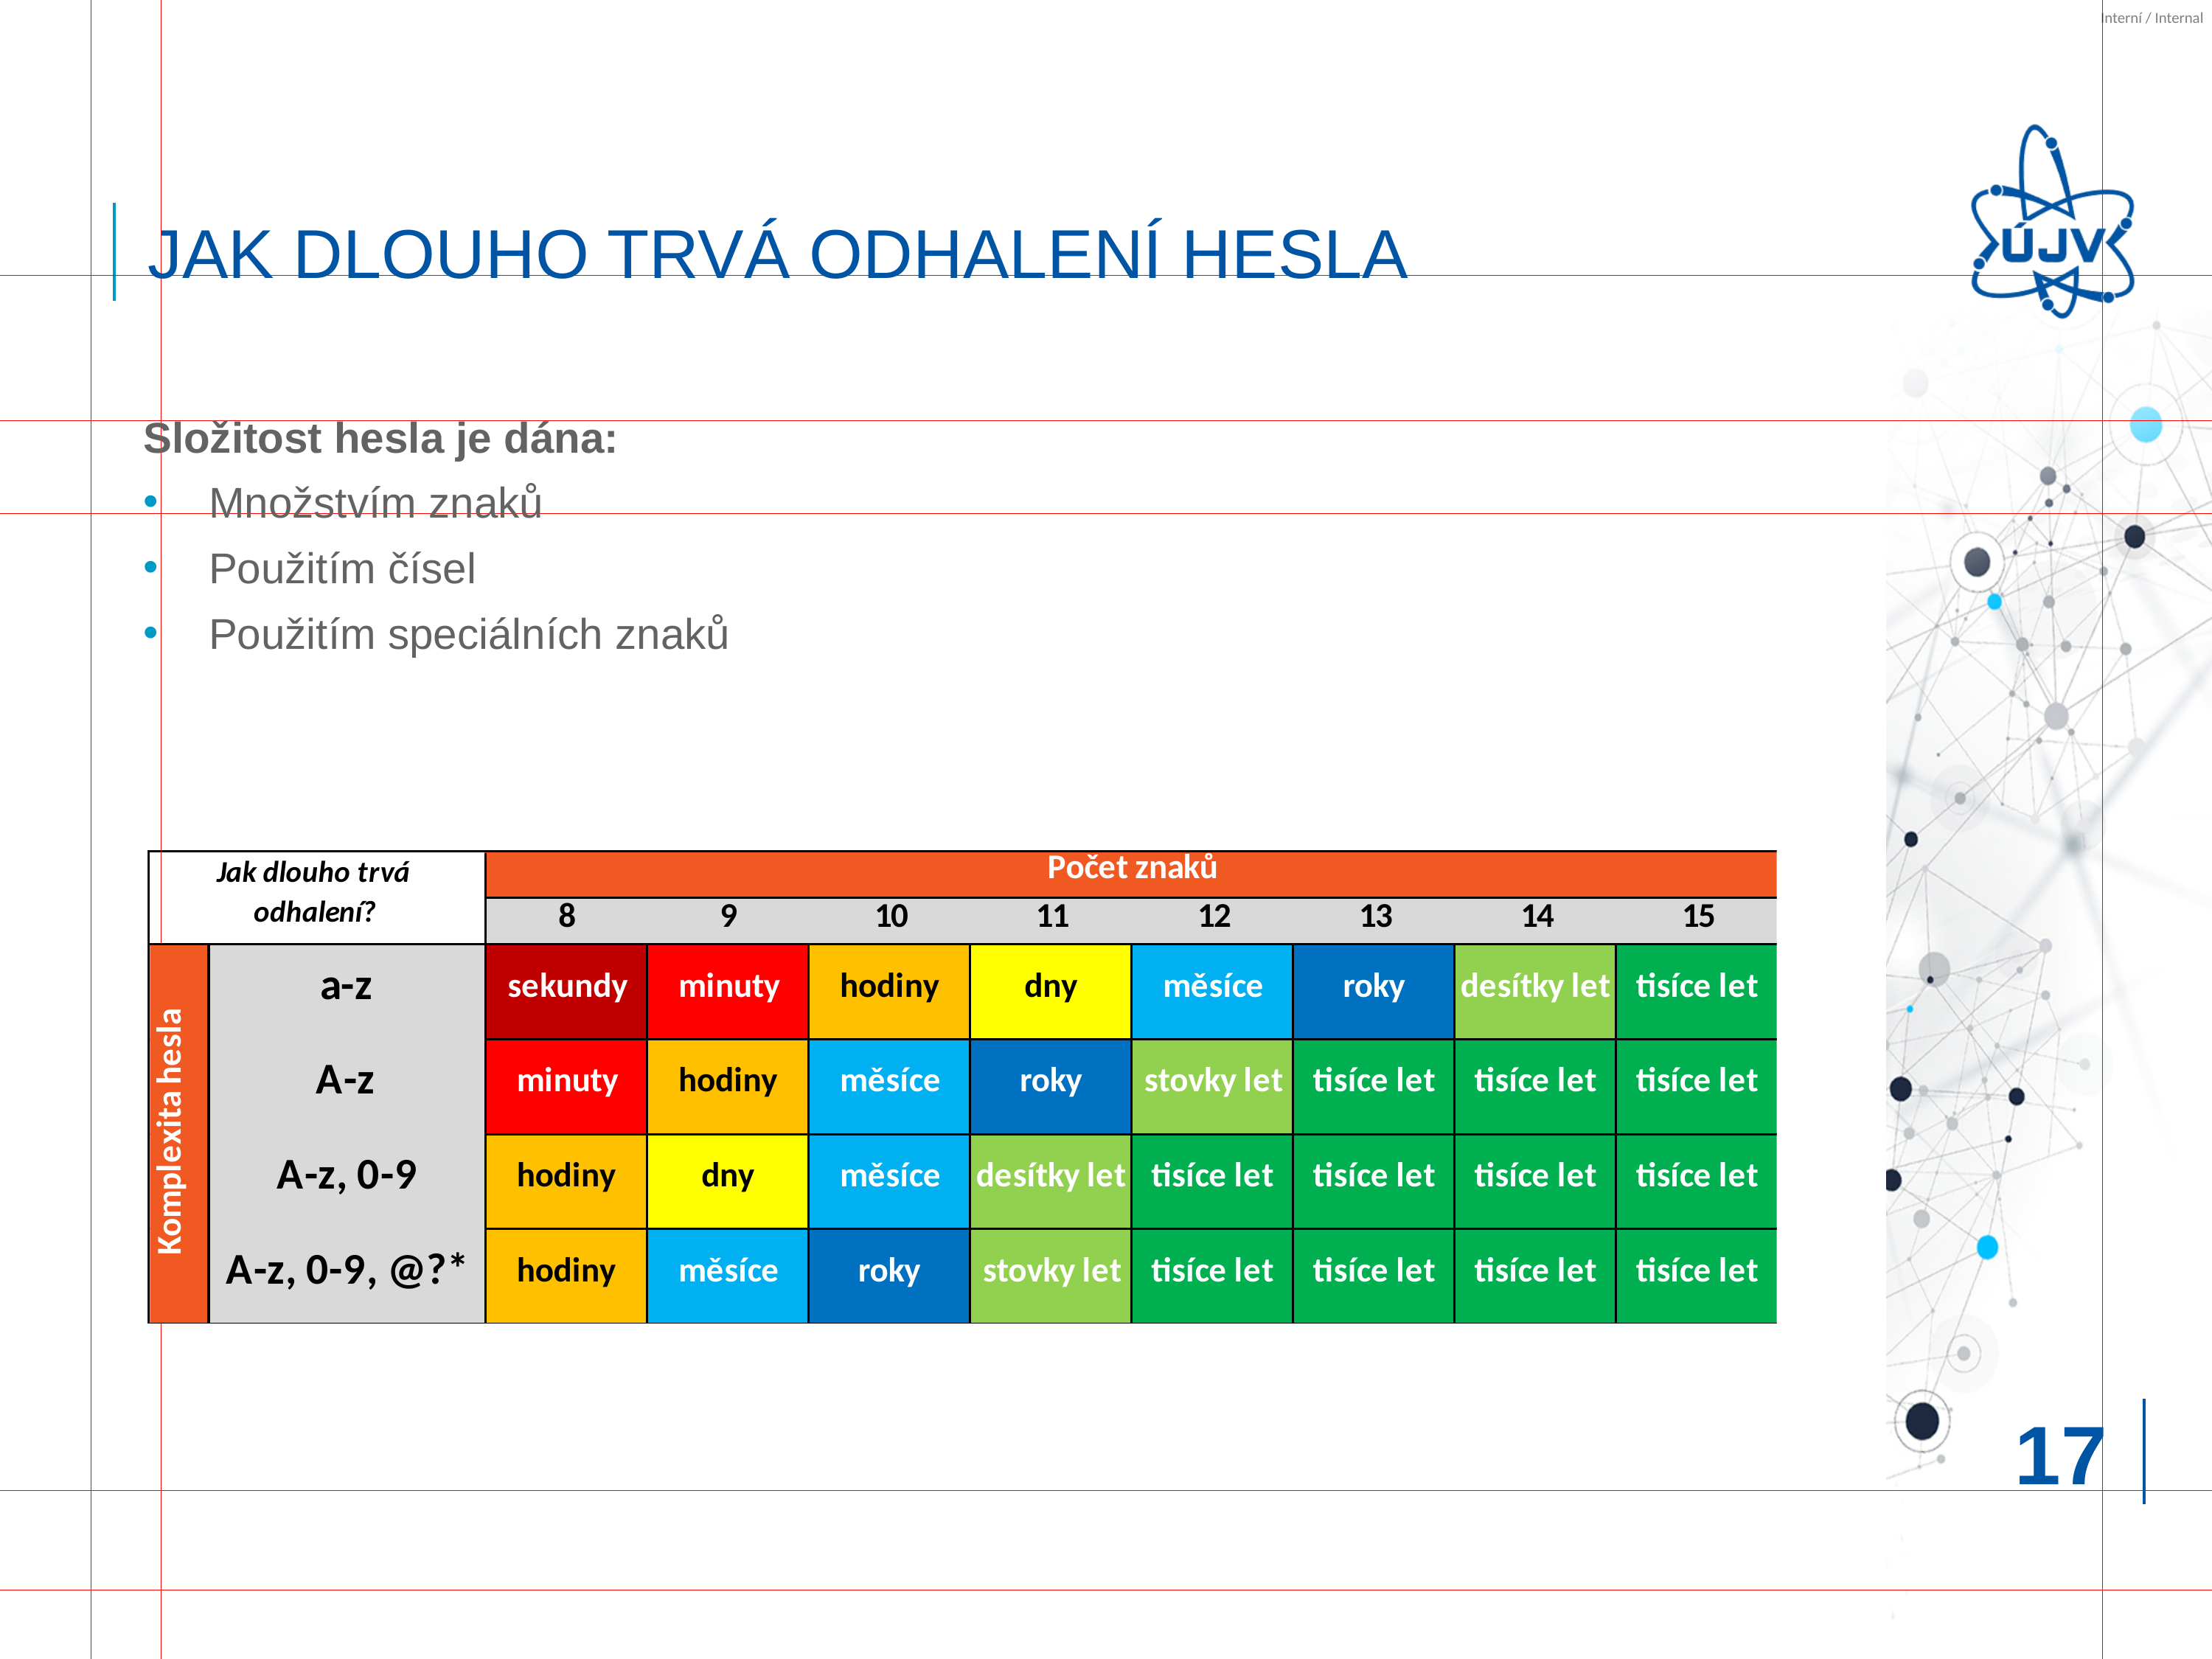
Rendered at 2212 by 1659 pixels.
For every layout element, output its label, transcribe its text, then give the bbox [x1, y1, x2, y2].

slide_number 17 [1937, 1399, 2107, 1505]
picture [2103, 1491, 2212, 1590]
picture [1886, 514, 2102, 1490]
picture [2103, 421, 2212, 513]
picture [2103, 514, 2212, 1490]
list Složitost hesla je dána: Množstvím znaků Použitím čísel Použitím speciálních znaků [143, 409, 1741, 1525]
title jak dlouho trvá odhalení hesla [147, 111, 1812, 308]
picture [1886, 1491, 2102, 1590]
picture [1886, 421, 2102, 513]
picture [1886, 84, 2212, 420]
picture [147, 850, 1779, 1326]
picture [2103, 1590, 2212, 1659]
picture [1886, 1590, 2102, 1659]
